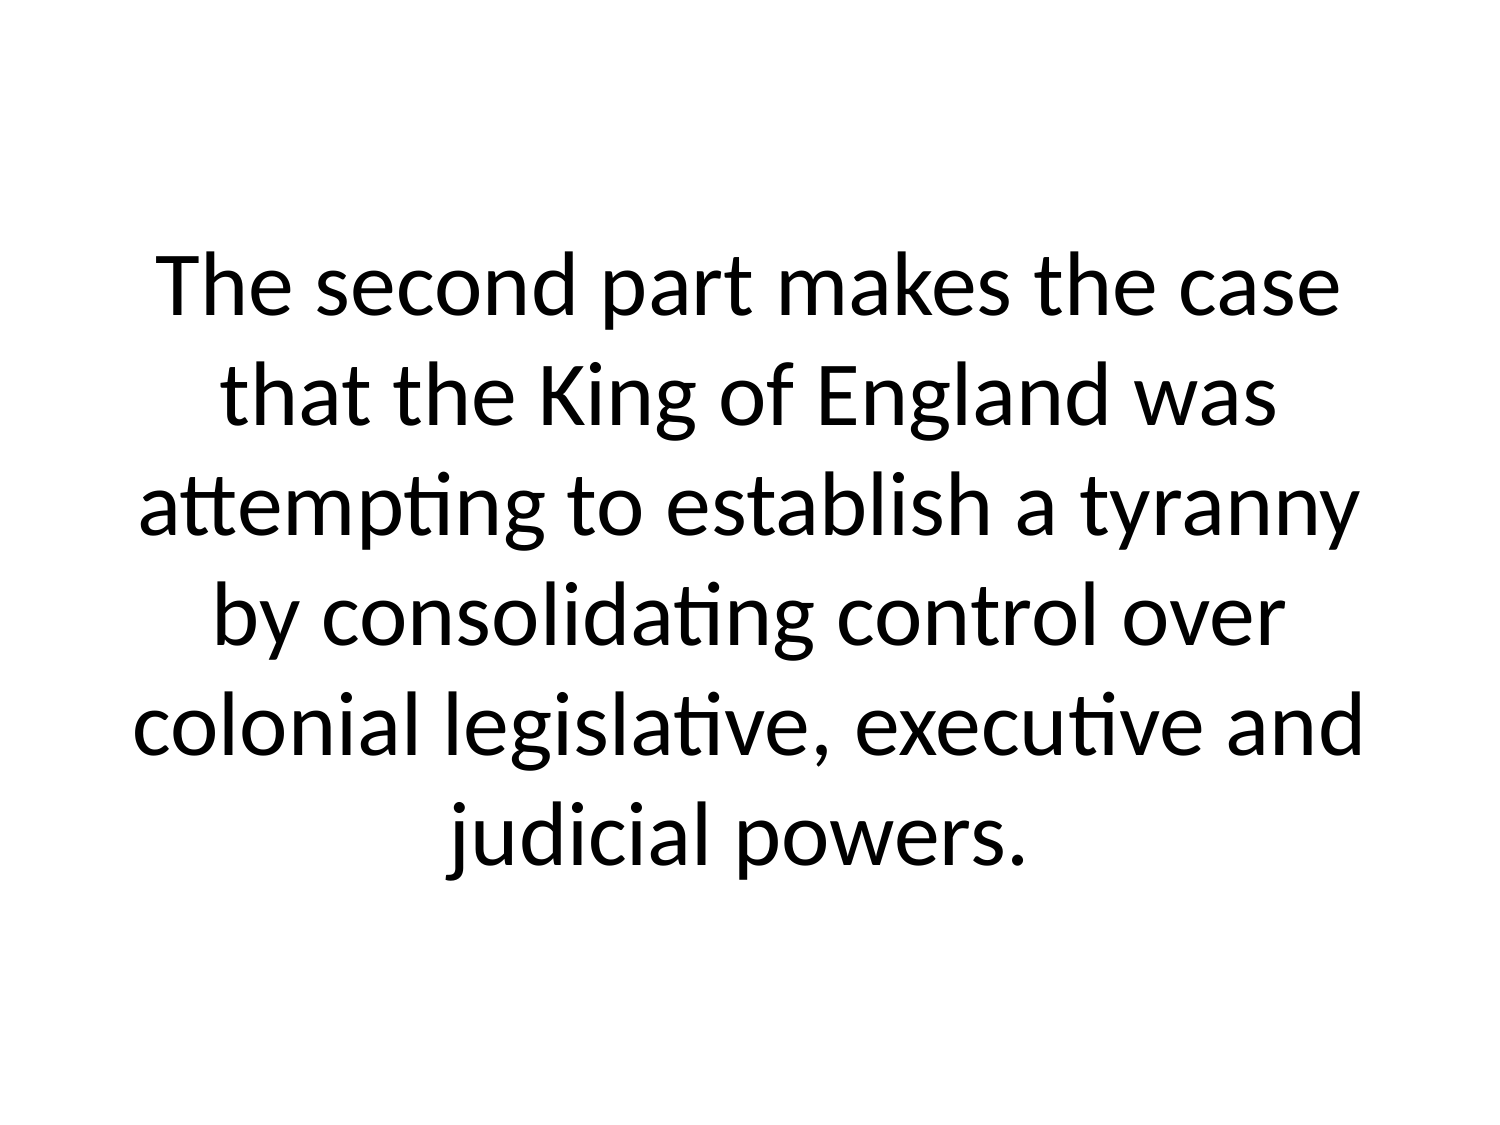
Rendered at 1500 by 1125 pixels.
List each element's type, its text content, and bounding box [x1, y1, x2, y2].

title The second part makes the case that the King of England was attempting to establish a tyranny by consolidating control over colonial legislative, executive and judicial powers. [74, 44, 1426, 1063]
